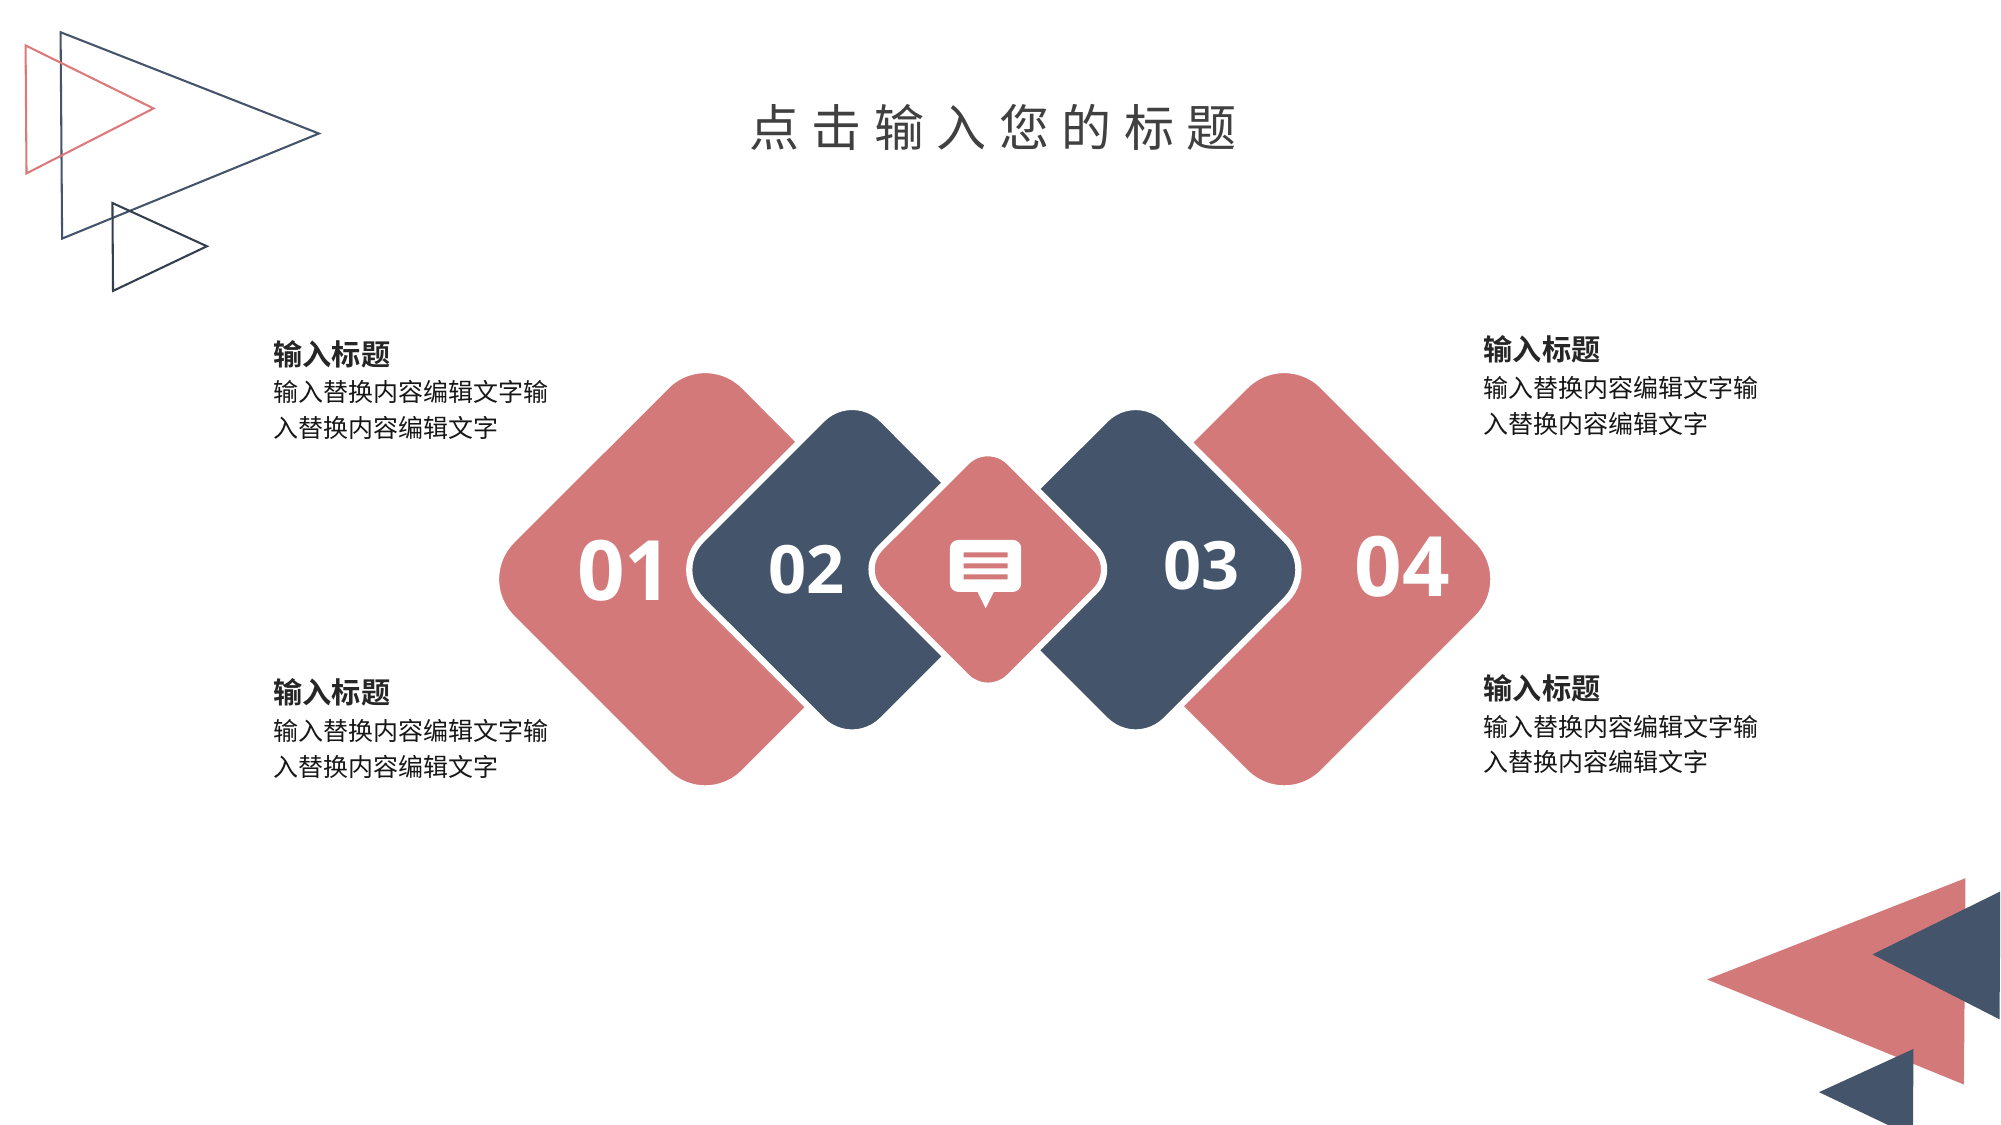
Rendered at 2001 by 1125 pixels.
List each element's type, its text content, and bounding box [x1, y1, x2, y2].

text_box 03 [1117, 515, 1255, 611]
text_box [688, 405, 943, 734]
text_box [1045, 405, 1300, 734]
text_box [542, 368, 800, 562]
text_box 01 [532, 509, 688, 625]
text_box 输入标题 输入替换内容编辑文字输入替换内容编辑文字 [273, 667, 570, 782]
text_box 02 [723, 519, 860, 615]
text_box [494, 519, 809, 790]
text_box 04 [1309, 506, 1465, 621]
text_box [897, 478, 1079, 661]
text_box 输入标题 输入替换内容编辑文字输入替换内容编辑文字 [1483, 663, 1780, 777]
text_box 输入标题 输入替换内容编辑文字输入替换内容编辑文字 [1483, 324, 1780, 439]
text_box 输入标题 输入替换内容编辑文字输入替换内容编辑文字 [273, 329, 570, 443]
text_box 点击输入您的标题 [685, 96, 1301, 157]
text_box [1180, 368, 1495, 790]
